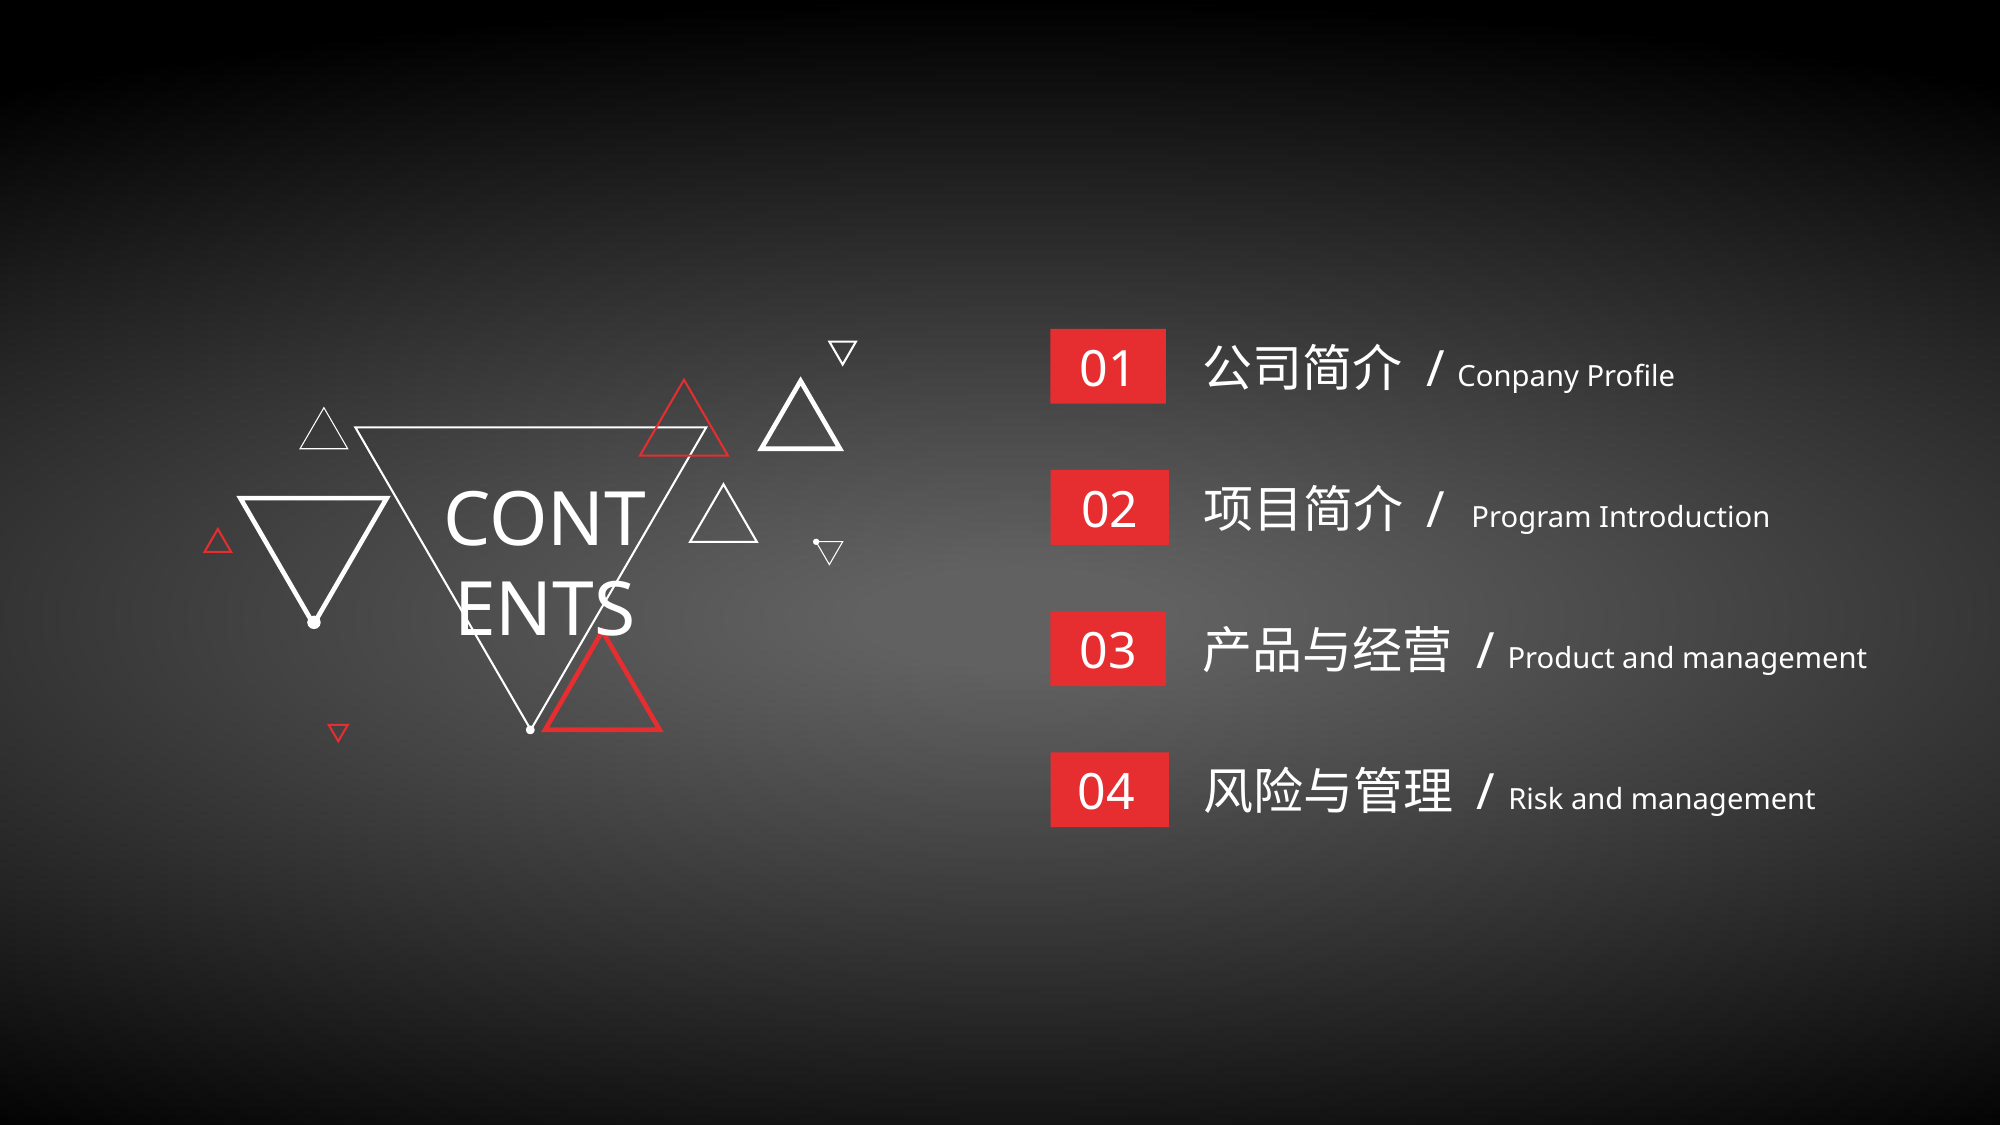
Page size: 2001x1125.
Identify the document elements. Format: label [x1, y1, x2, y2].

text_box [204, 341, 856, 742]
text_box [1050, 752, 1851, 829]
text_box [1050, 470, 1822, 546]
text_box [1050, 328, 1718, 405]
text_box [1050, 611, 1937, 688]
picture [0, 0, 2000, 1125]
